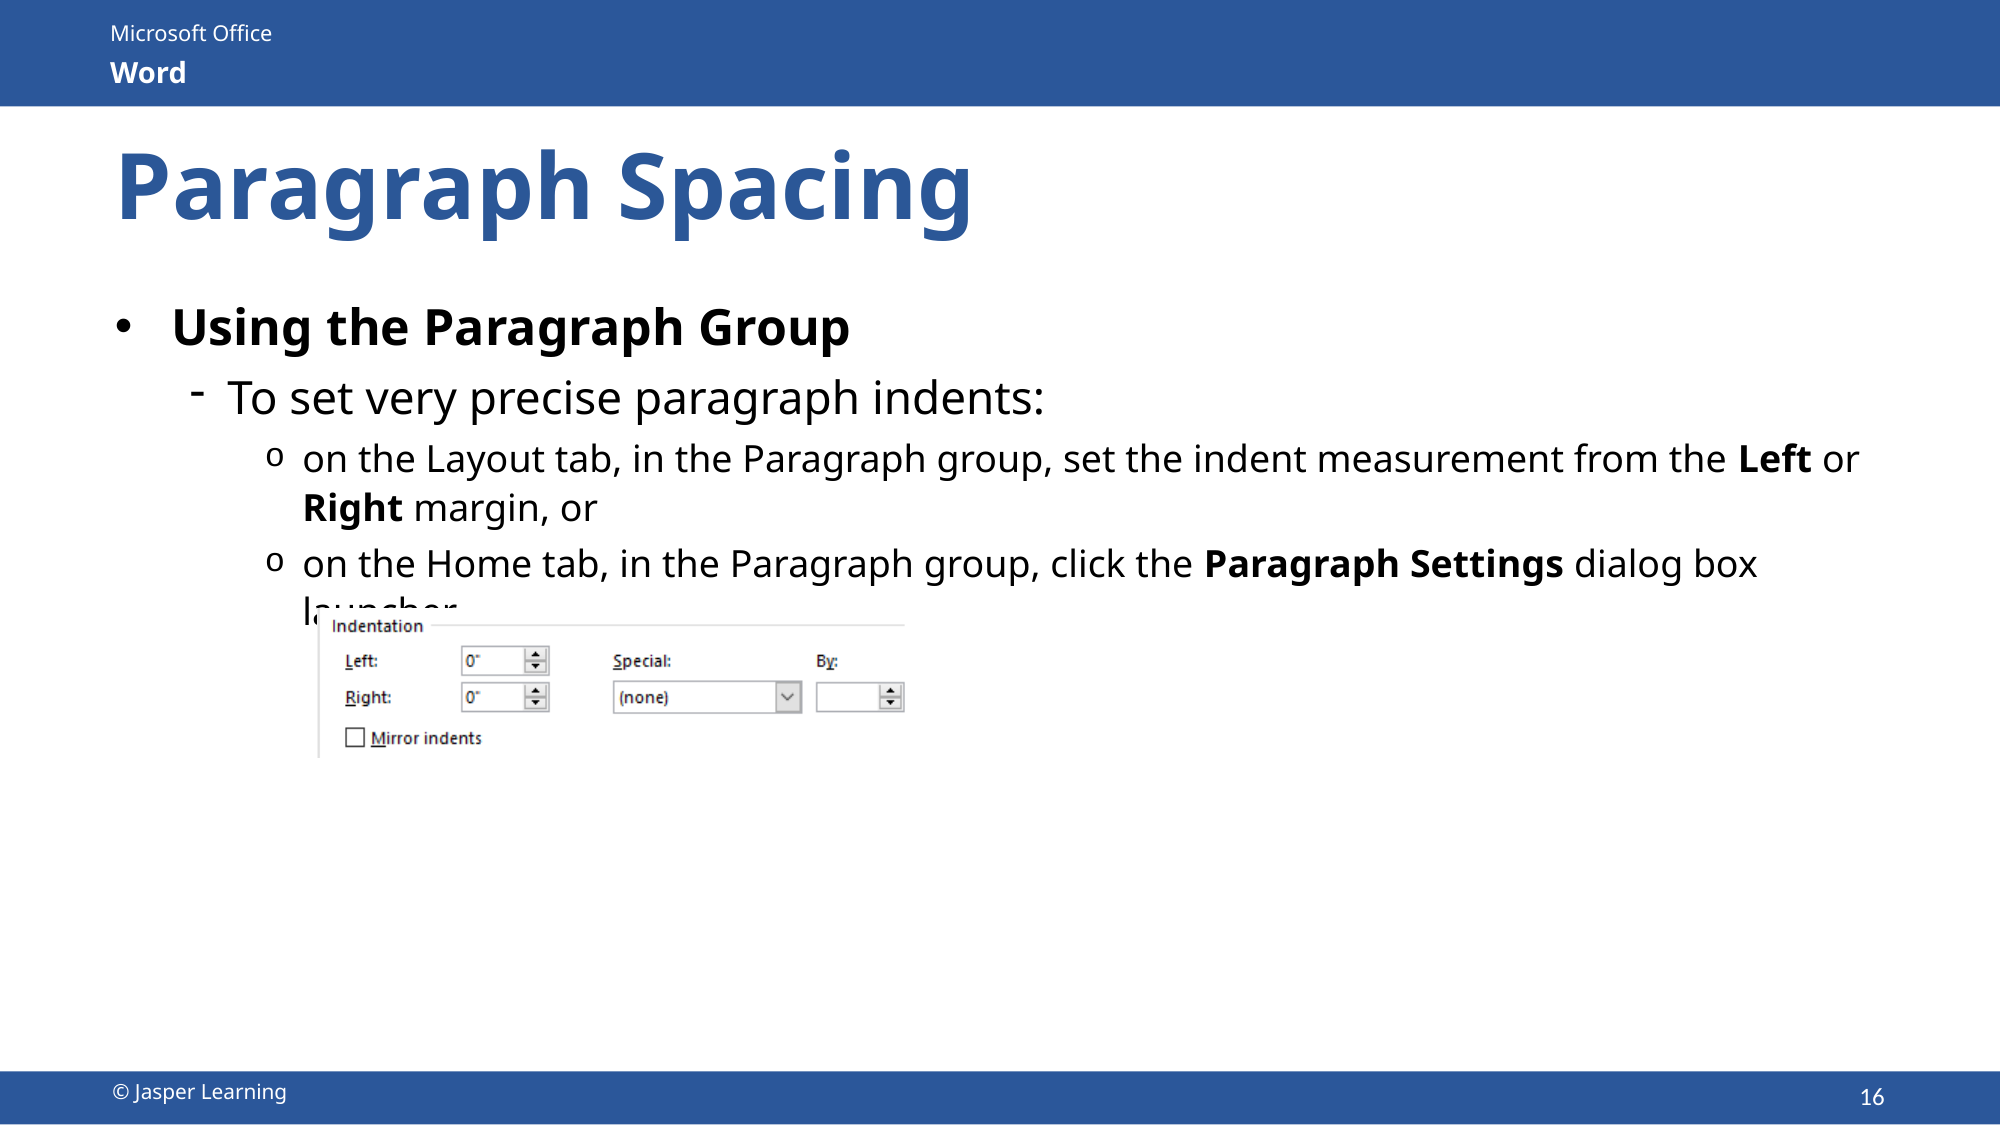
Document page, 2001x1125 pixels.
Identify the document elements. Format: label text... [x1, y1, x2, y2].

picture [317, 608, 911, 758]
slide_number 16 [1433, 1065, 1900, 1125]
title Paragraph Spacing [99, 118, 1866, 248]
list Using the Paragraph Group To set very precise paragraph indents: on the Layout tab, in the Paragraph group, set the indent measurement from the Left or Right margin, or on the Home tab, in the Paragraph group, click the Paragraph Settings dialog box launcher [99, 283, 1900, 1026]
footer © Jasper Learning [97, 1072, 773, 1114]
